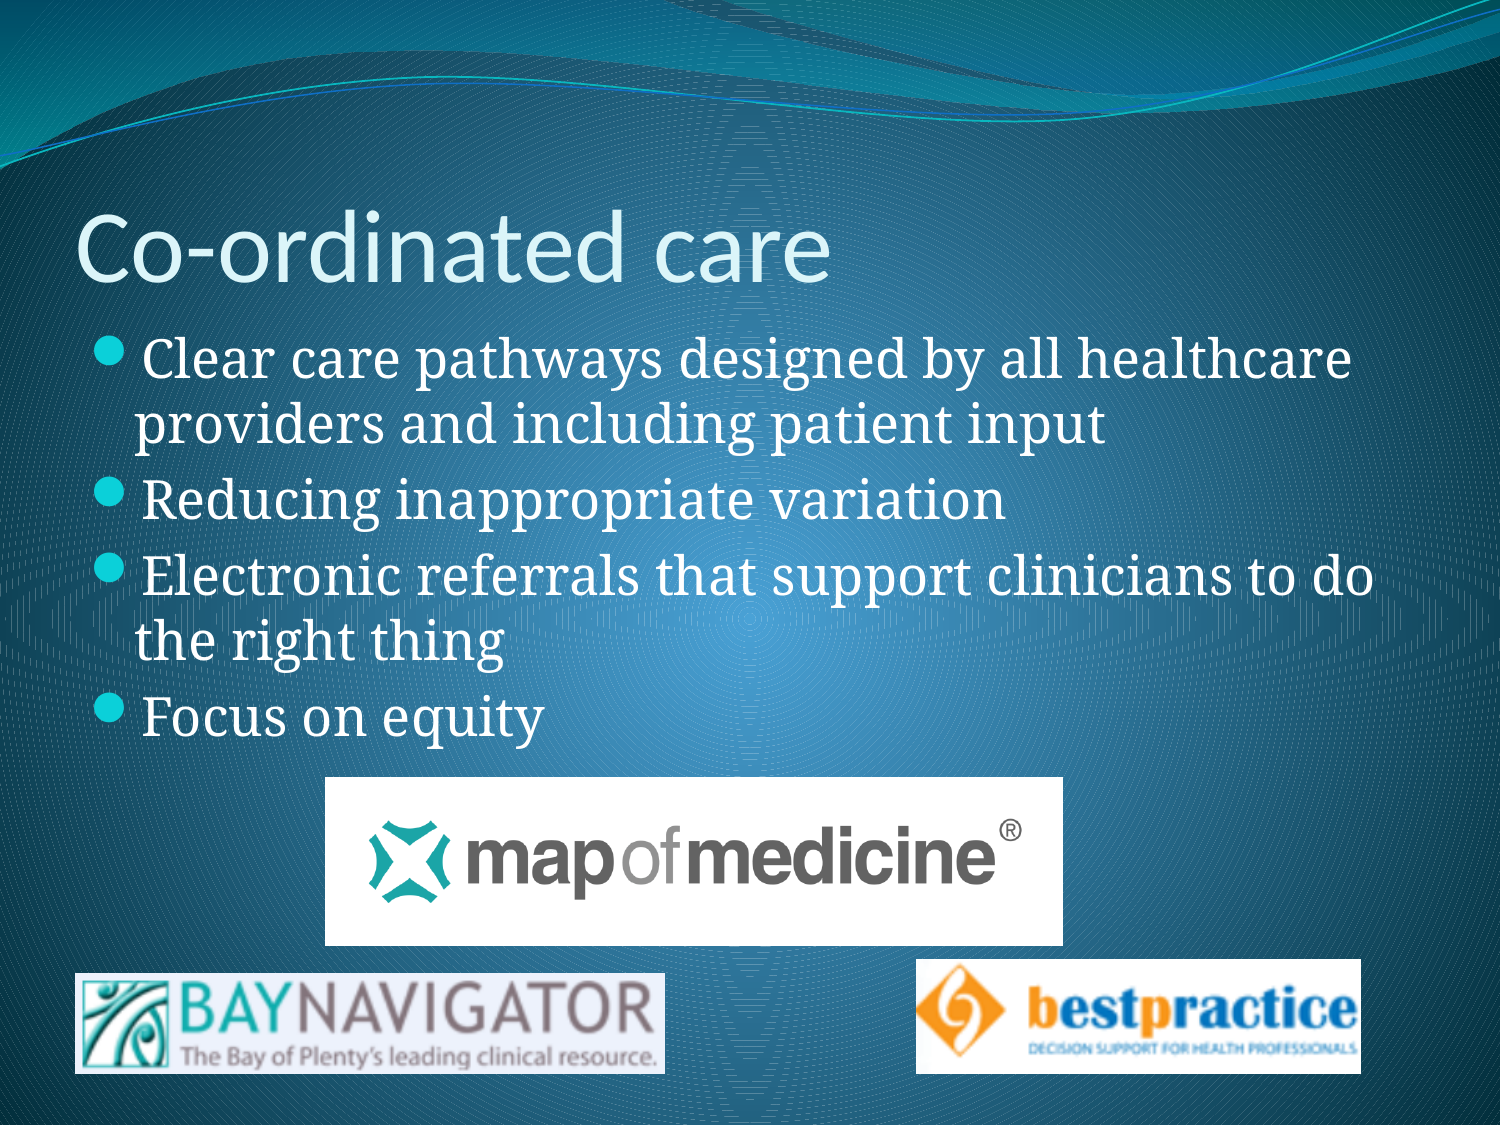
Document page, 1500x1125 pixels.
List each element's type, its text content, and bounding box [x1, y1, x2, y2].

picture [324, 777, 1064, 946]
picture [916, 958, 1361, 1074]
picture [74, 972, 665, 1074]
list Clear care pathways designed by all healthcare providers and including patient input Reducing inappropriate variation Electronic referrals that support clinicians to do the right thing Focus on equity [75, 317, 1425, 1038]
title Co-ordinated care [75, 115, 1425, 303]
